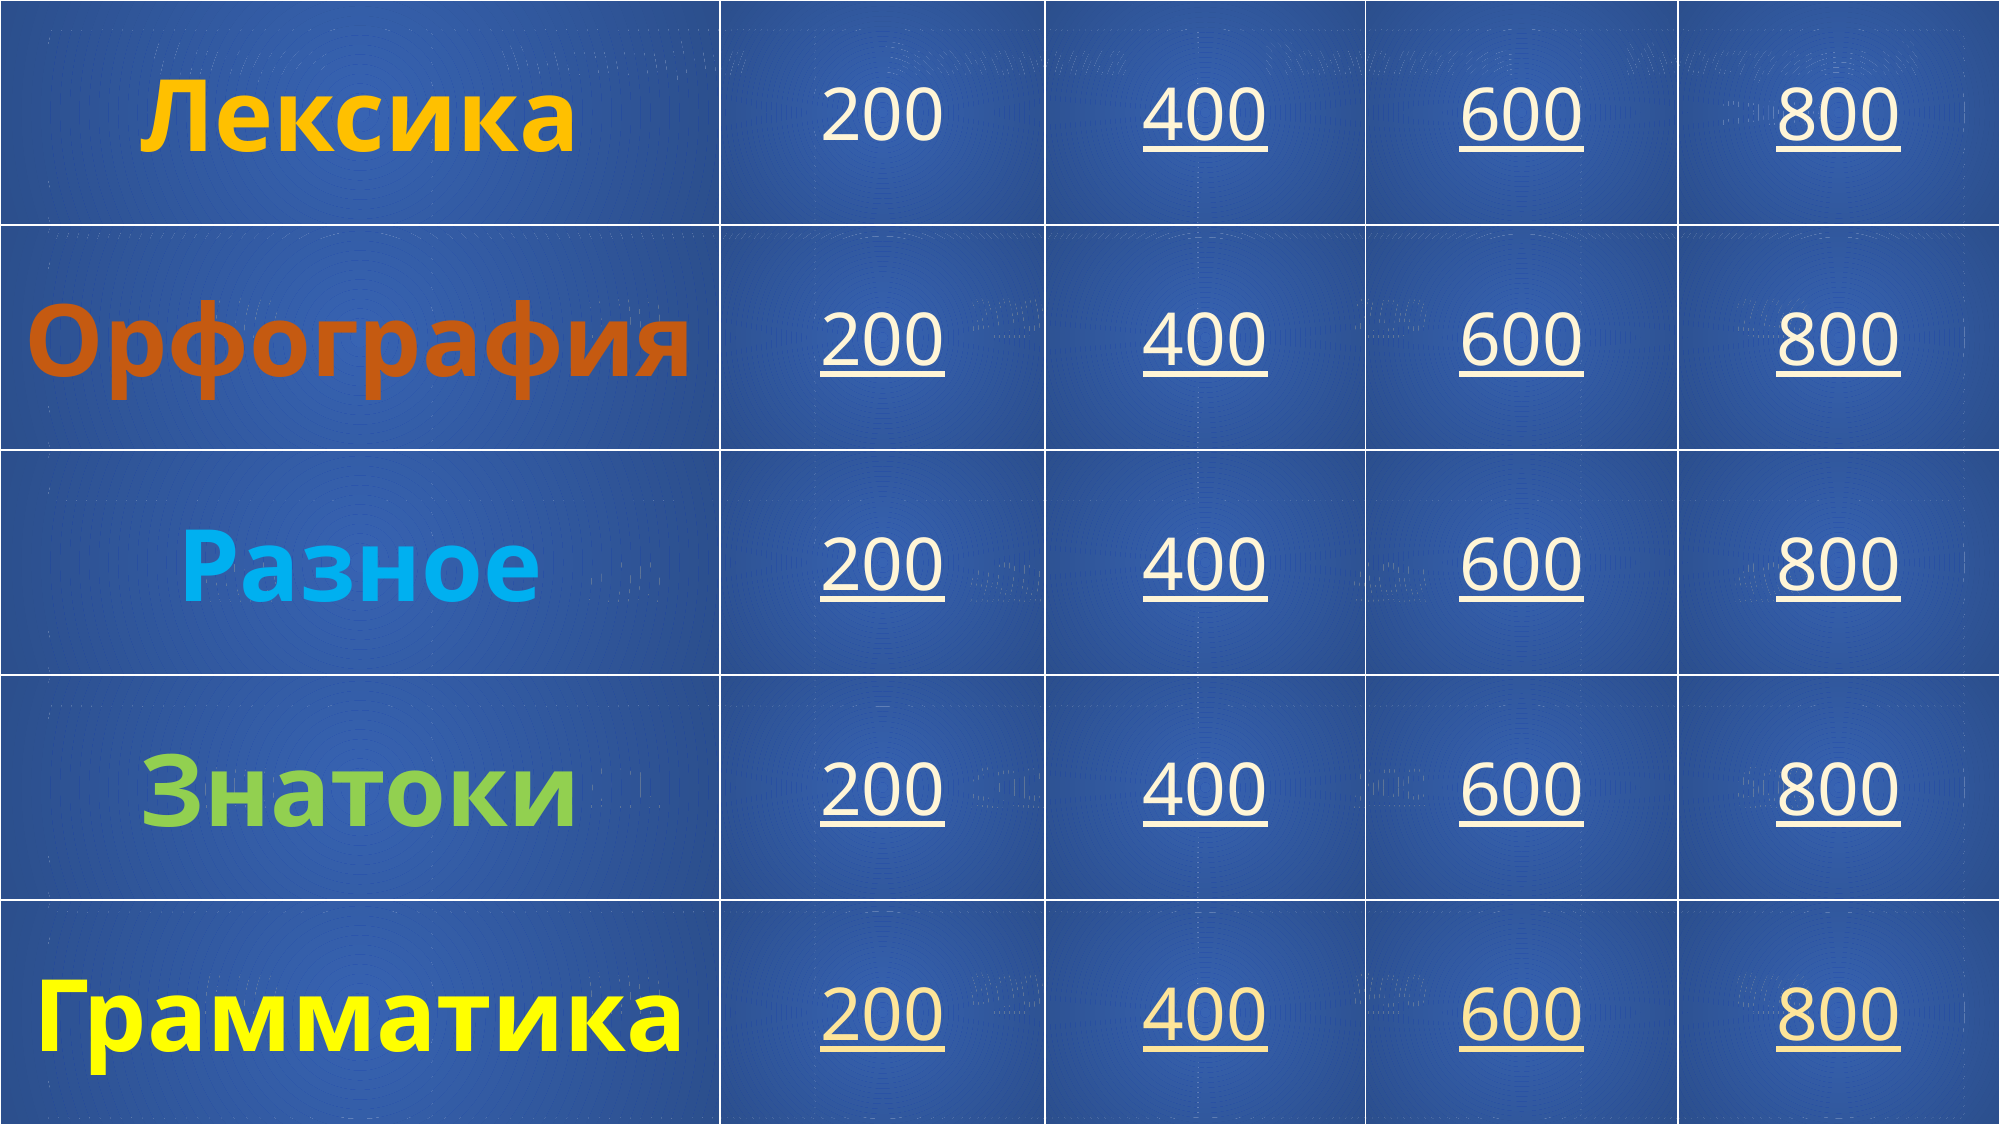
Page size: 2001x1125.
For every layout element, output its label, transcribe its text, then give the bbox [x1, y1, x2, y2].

table_header 200 [721, 1, 1044, 224]
table_header 800 [1679, 1, 1999, 224]
table_cell 400 [1046, 451, 1365, 674]
table_header Лексика [1, 1, 719, 224]
table_cell 800 [1679, 901, 1999, 1124]
table_cell 800 [1679, 676, 1999, 899]
table_cell 800 [1679, 451, 1999, 674]
table_cell 600 [1366, 226, 1677, 449]
table_cell 200 [721, 226, 1044, 449]
table_cell 600 [1366, 676, 1677, 899]
table_cell 400 [1046, 676, 1365, 899]
table_cell Знатоки [1, 676, 719, 899]
table_cell 600 [1366, 451, 1677, 674]
table_cell 200 [721, 901, 1044, 1124]
table_cell 600 [1366, 901, 1677, 1124]
table_cell 400 [1046, 901, 1365, 1124]
table_header 600 [1366, 1, 1677, 224]
table_header 400 [1046, 1, 1365, 224]
table_cell Разное [1, 451, 719, 674]
table_cell 200 [721, 676, 1044, 899]
table_cell Грамматика [1, 901, 719, 1124]
table_cell 400 [1046, 226, 1365, 449]
table_cell 800 [1679, 226, 1999, 449]
table_cell Орфография [1, 226, 719, 449]
table_cell 200 [721, 451, 1044, 674]
